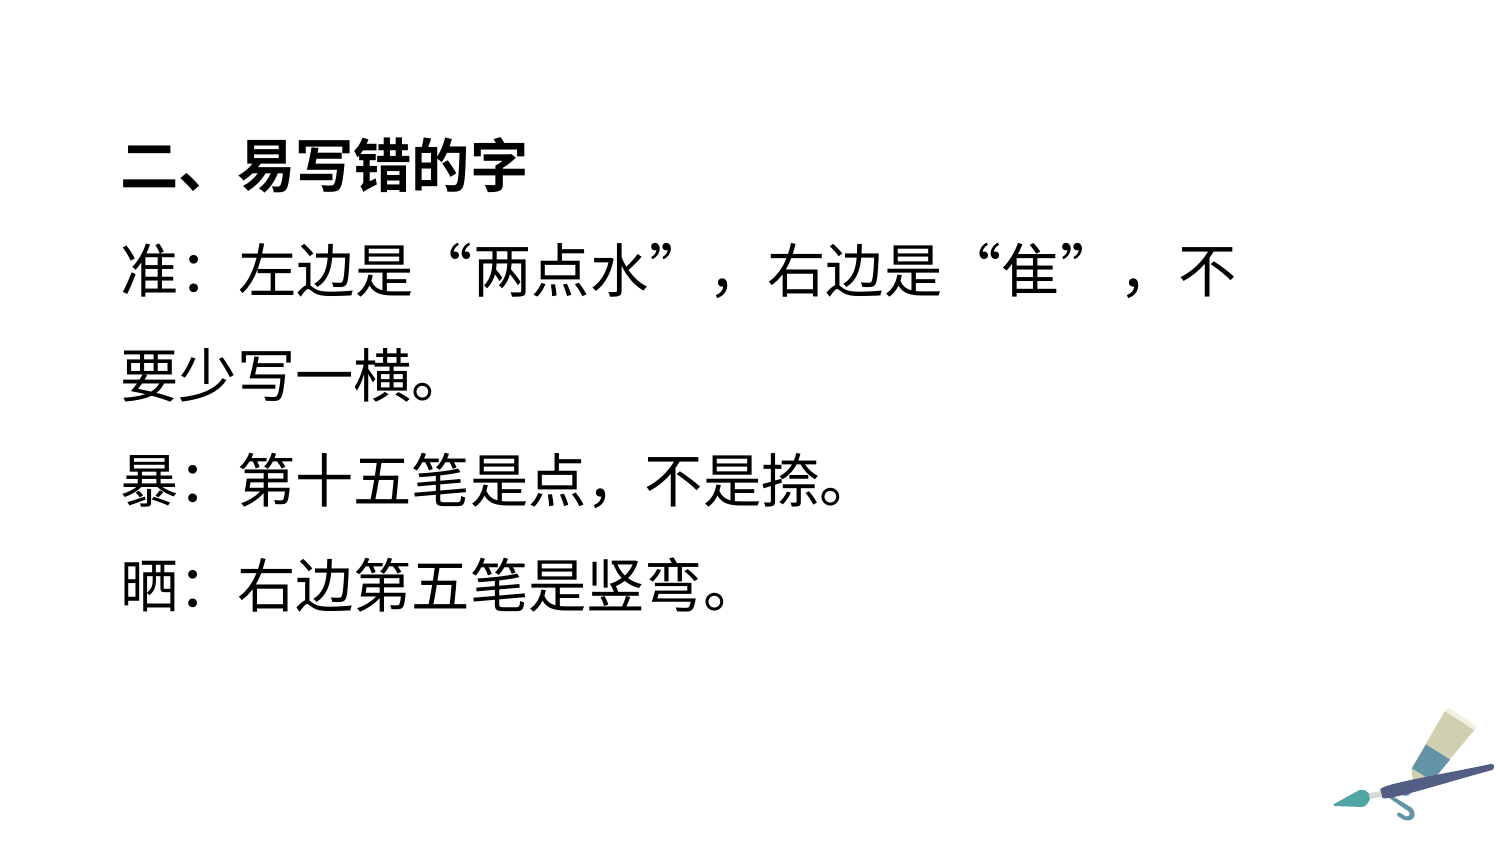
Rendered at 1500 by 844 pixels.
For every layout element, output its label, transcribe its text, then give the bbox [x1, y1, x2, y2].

text_box 二、易写错的字 准：左边是“两点水”，右边是“隹”，不要少写一横。 暴：第十五笔是点，不是捺。 晒：右边第五笔是竖弯。 [105, 87, 1252, 627]
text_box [1358, 708, 1481, 844]
